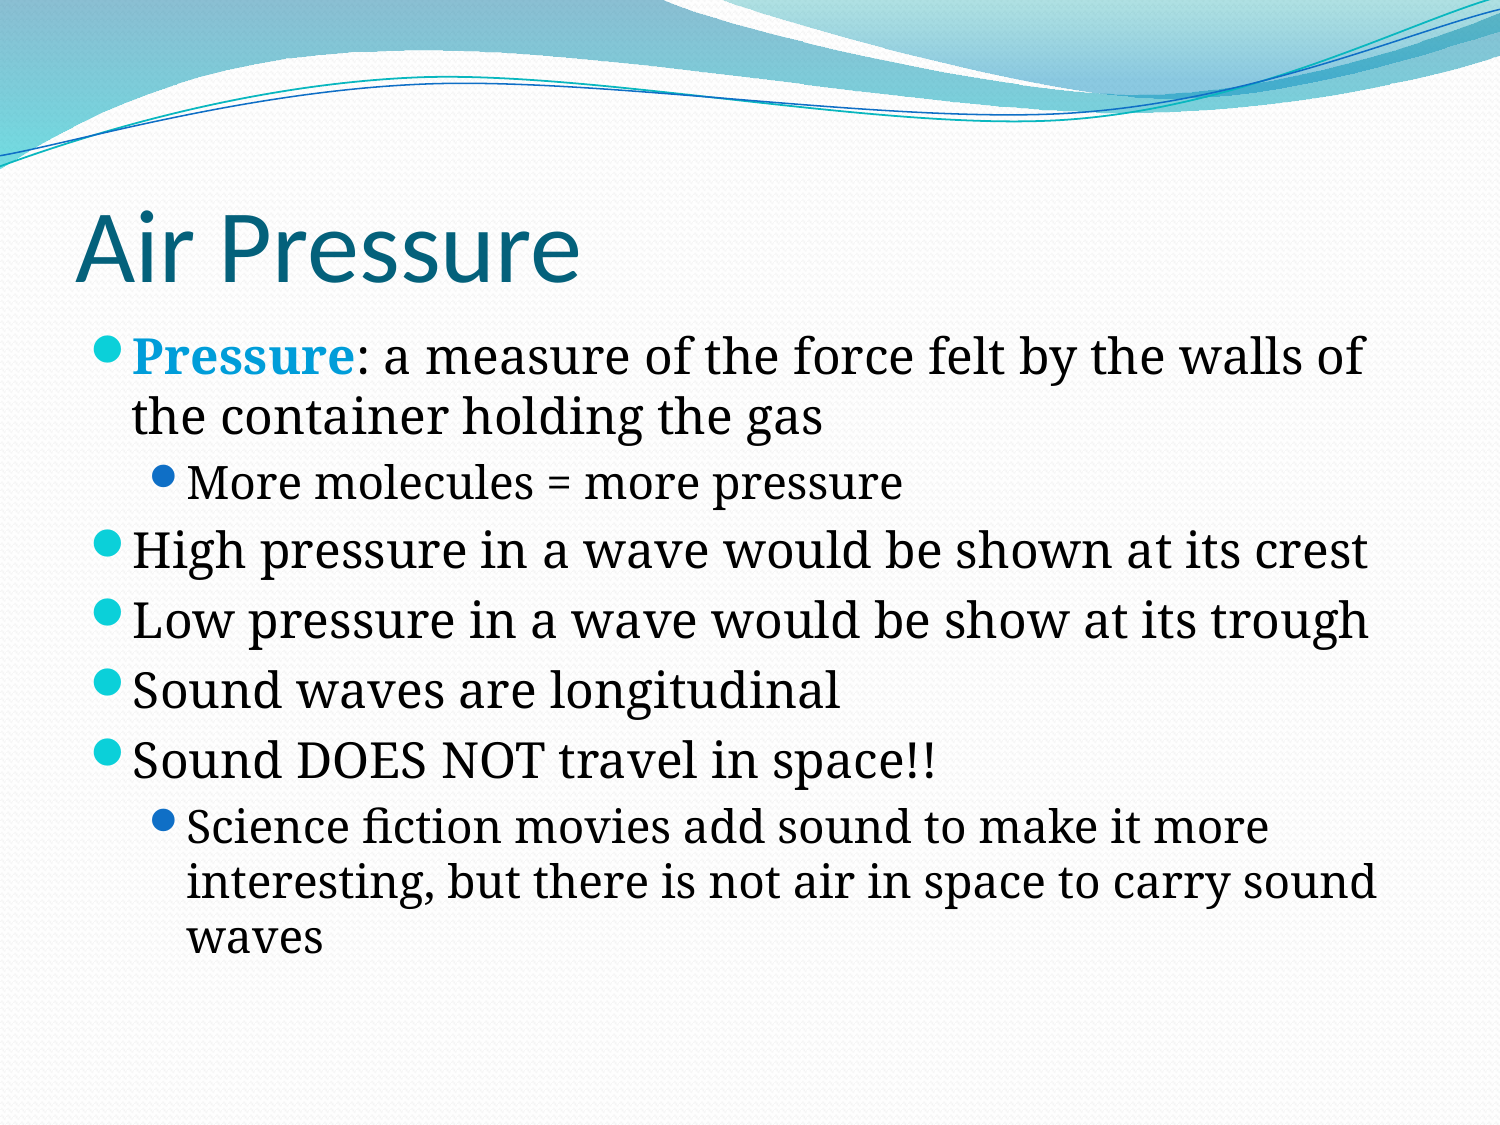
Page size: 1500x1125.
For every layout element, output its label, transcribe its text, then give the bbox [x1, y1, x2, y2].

title Air Pressure [75, 115, 1425, 303]
list Pressure: a measure of the force felt by the walls of the container holding the gas More molecules = more pressure High pressure in a wave would be shown at its crest Low pressure in a wave would be show at its trough Sound waves are longitudinal Sound DOES NOT travel in space!! Science fiction movies add sound to make it more interesting, but there is not air in space to carry sound waves [75, 317, 1425, 1038]
